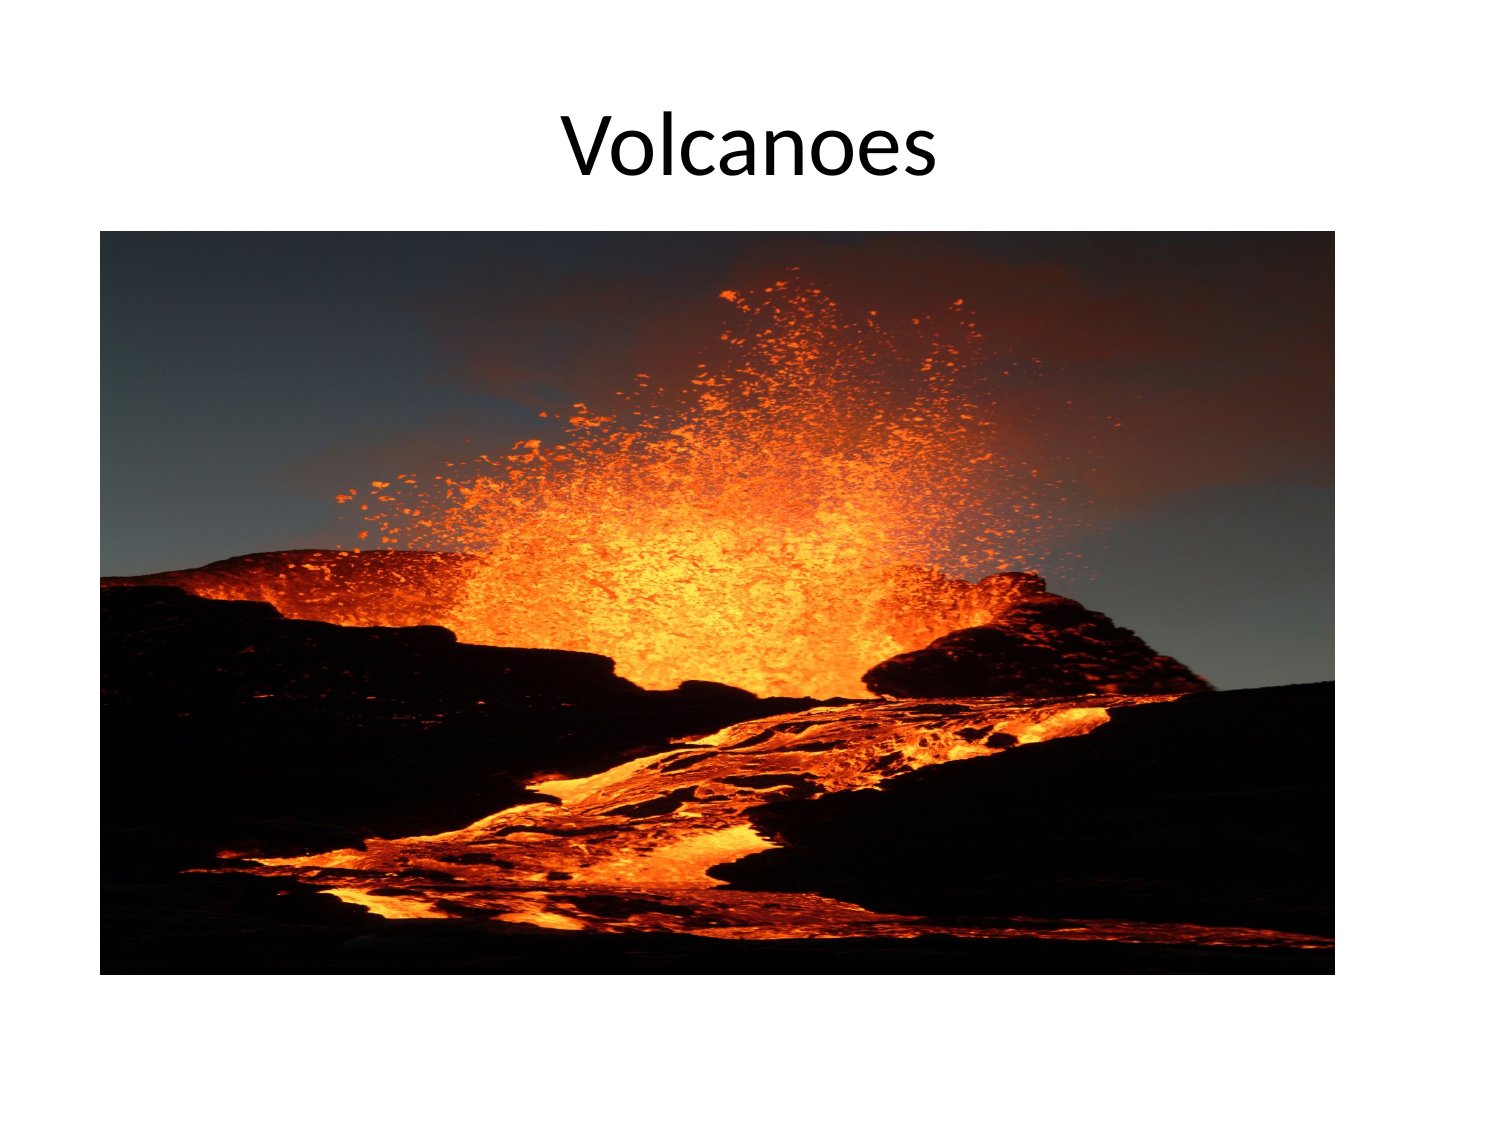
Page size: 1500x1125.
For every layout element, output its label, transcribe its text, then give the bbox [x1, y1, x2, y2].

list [100, 231, 1335, 975]
title Volcanoes [75, 45, 1425, 233]
